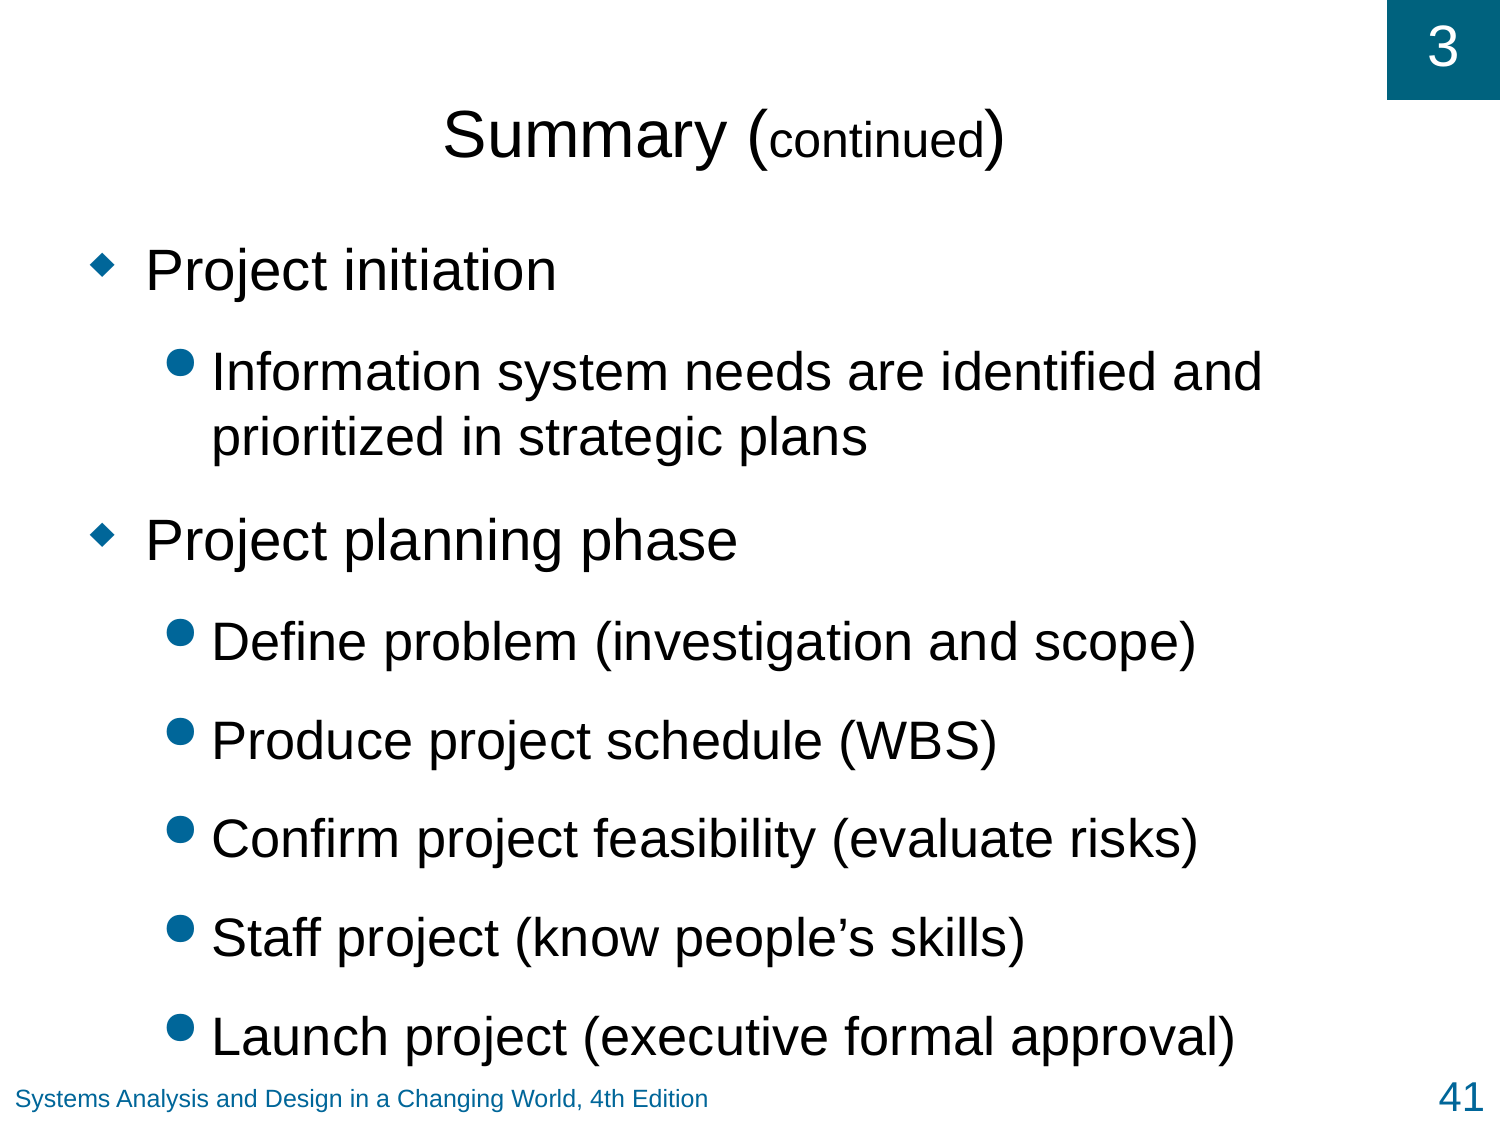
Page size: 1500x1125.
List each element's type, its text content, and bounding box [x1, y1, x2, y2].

footer Systems Analysis and Design in a Changing World, 4th Edition [0, 1074, 1138, 1125]
title Summary (continued)‏ [74, 37, 1376, 224]
list Project initiation Information system needs are identified and prioritized in strategic plans Project planning phase Define problem (investigation and scope)‏ Produce project schedule (WBS)‏ Confirm project feasibility (evaluate risks)‏ Staff project (know people’s skills)‏ Launch project (executive formal approval)‏ [74, 224, 1451, 1074]
slide_number 41 [1149, 1062, 1500, 1125]
